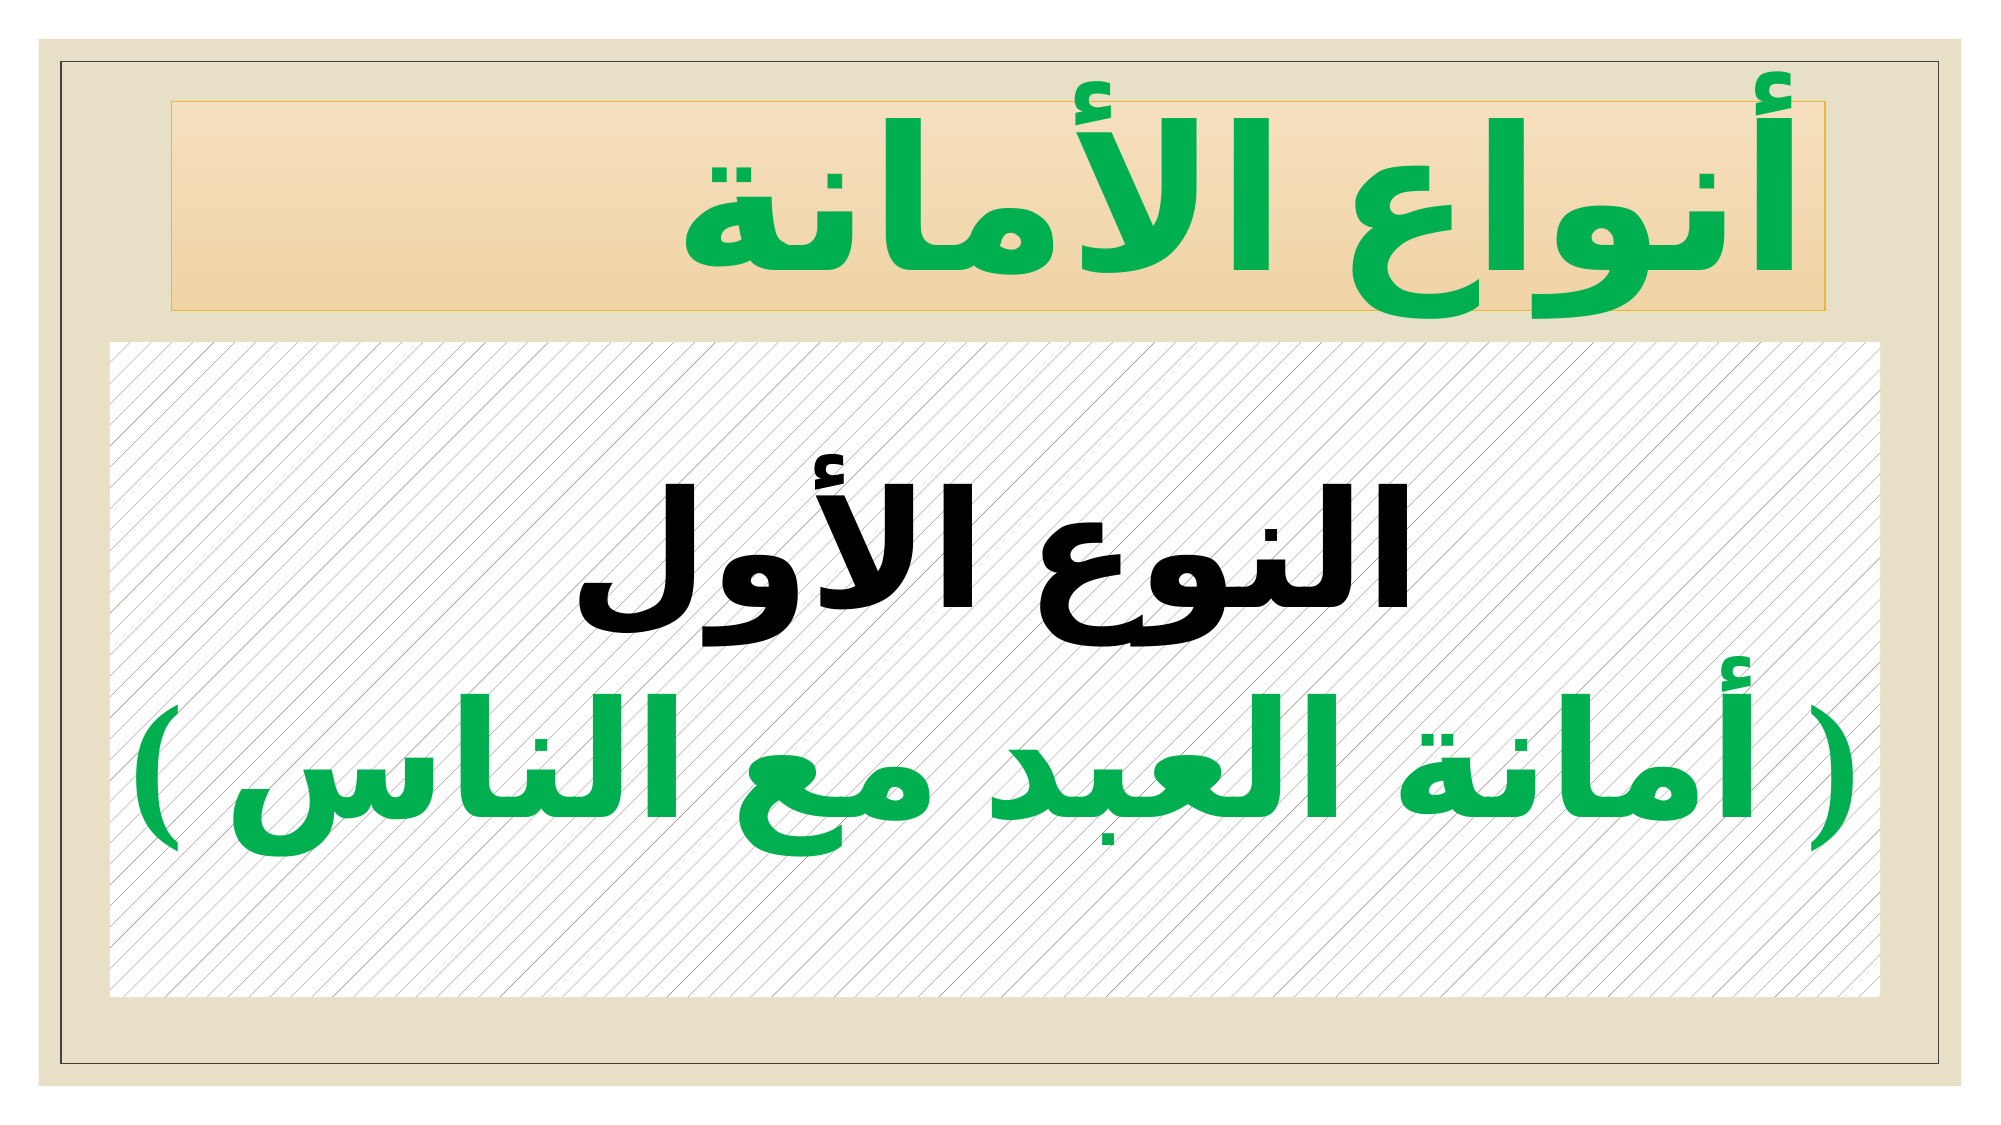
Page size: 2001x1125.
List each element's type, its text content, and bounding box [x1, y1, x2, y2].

title أنواع الأمانة [171, 101, 1826, 311]
list النوع الأول ( أمانة العبد مع الناس ) [109, 342, 1881, 998]
